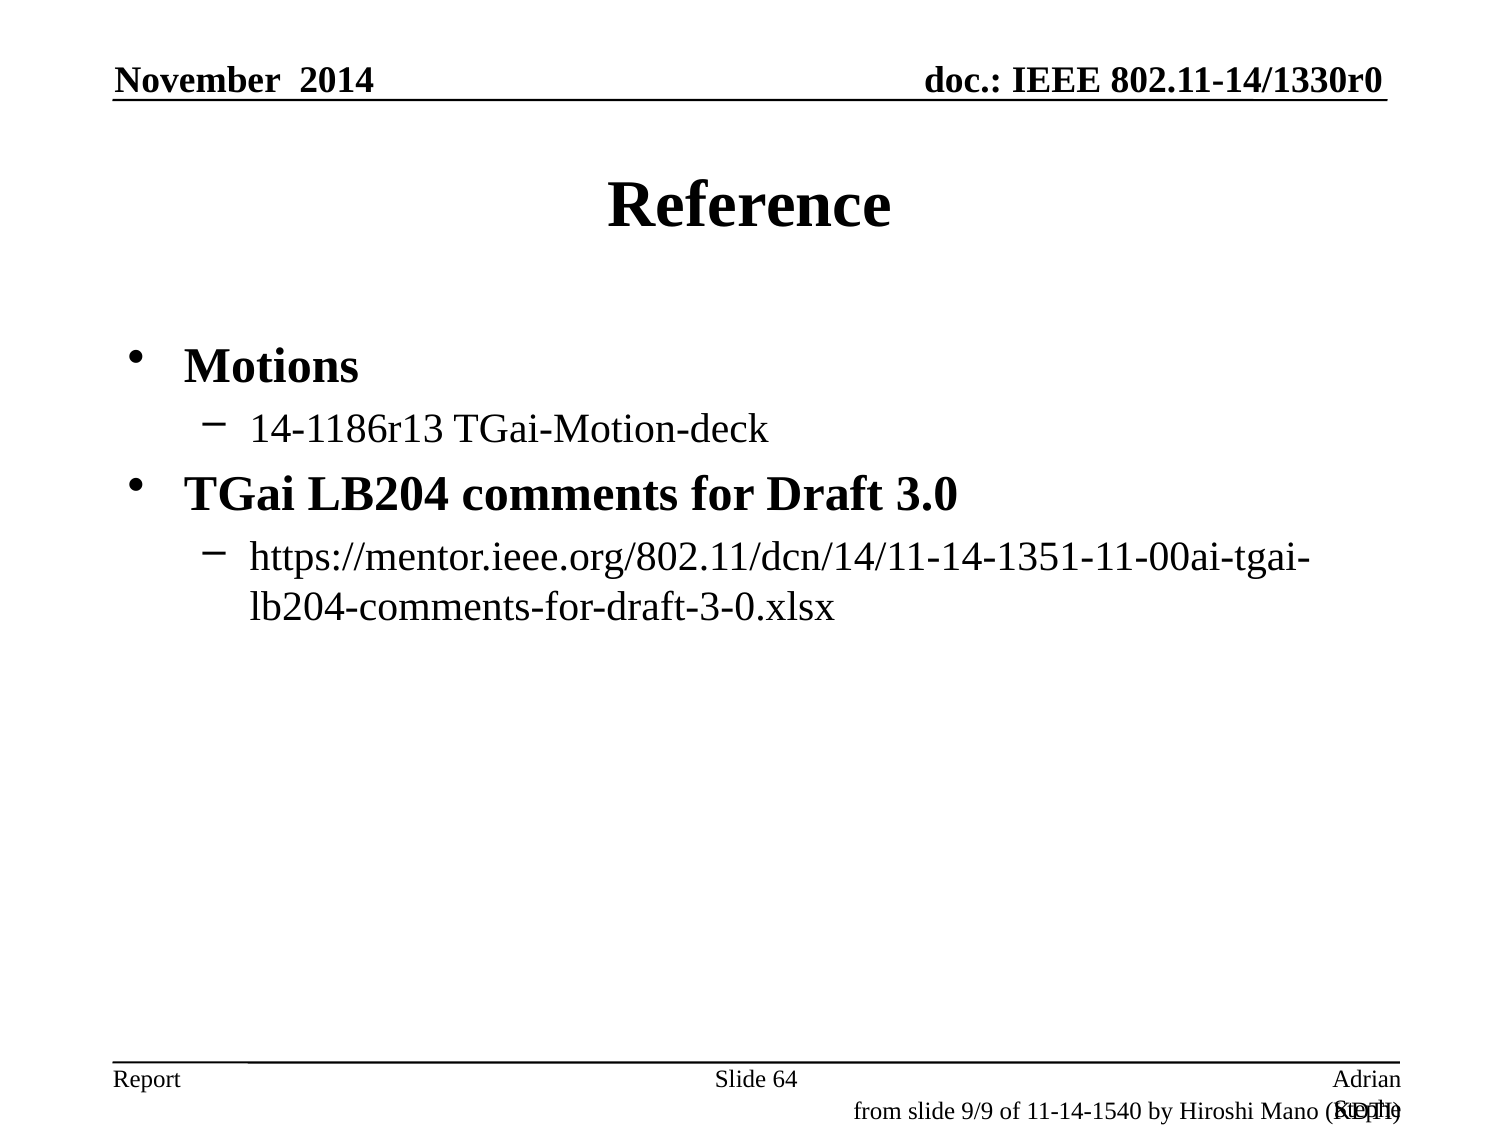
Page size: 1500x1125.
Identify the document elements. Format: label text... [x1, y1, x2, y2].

text_box from slide 9/9 of 11-14-1540 by Hiroshi Mano (KDTI) [343, 1087, 1417, 1125]
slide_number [114, 54, 377, 101]
slide_number Slide 64 [712, 1061, 800, 1087]
list Motions 14-1186r13 TGai-Motion-deck TGai LB204 comments for Draft 3.0 https://mentor.ieee.org/802.11/dcn/14/11-14-1351-11-00ai-tgai-lb204-comments-for-draft-3-0.xlsx [112, 324, 1388, 1050]
title Reference [112, 112, 1388, 288]
footer Adrian Stephens, Intel Corporation [1324, 1061, 1402, 1087]
